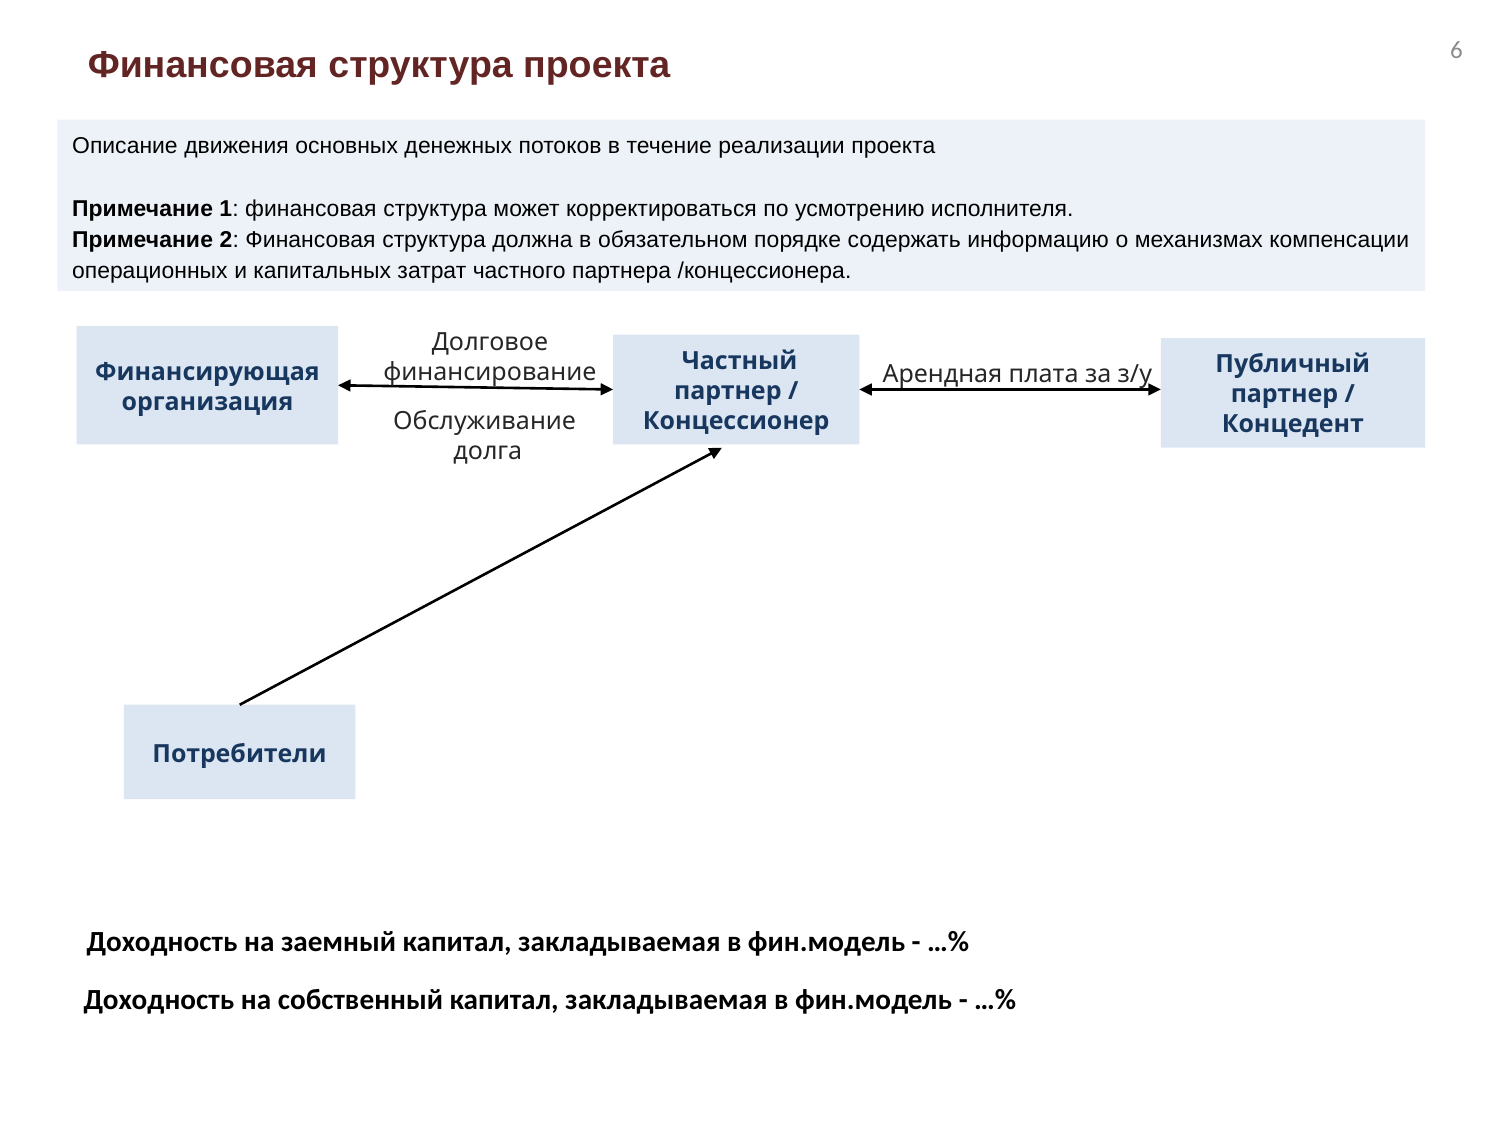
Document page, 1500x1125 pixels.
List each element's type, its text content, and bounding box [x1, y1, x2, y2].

text_box Доходность на заемный капитал, закладываемая в фин.модель - …% [71, 914, 985, 965]
text_box Публичный партнер / Концедент [1159, 336, 1427, 450]
text_box Потребители [122, 703, 358, 801]
text_box Долговое финансирование [348, 318, 632, 394]
text_box Описание движения основных денежных потоков в течение реализации проекта Примечание 1: финансовая структура может корректироваться по усмотрению исполнителя. Примечание 2: Финансовая структура должна в обязательном порядке содержать информацию о механизмах компенсации операционных и капитальных затрат частного партнера /концессионера. [57, 119, 1426, 291]
text_box Финансовая структура проекта [73, 32, 686, 92]
text_box Обслуживание долга [367, 398, 609, 446]
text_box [337, 385, 614, 390]
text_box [239, 447, 723, 705]
text_box Финансирующая организация [75, 324, 340, 446]
text_box Частный партнер / Концессионер [611, 333, 862, 446]
slide_number 6 [1128, 19, 1478, 79]
text_box Арендная плата за з/у [859, 349, 1176, 395]
text_box Доходность на собственный капитал, закладываемая в фин.модель - …% [68, 972, 1032, 1023]
